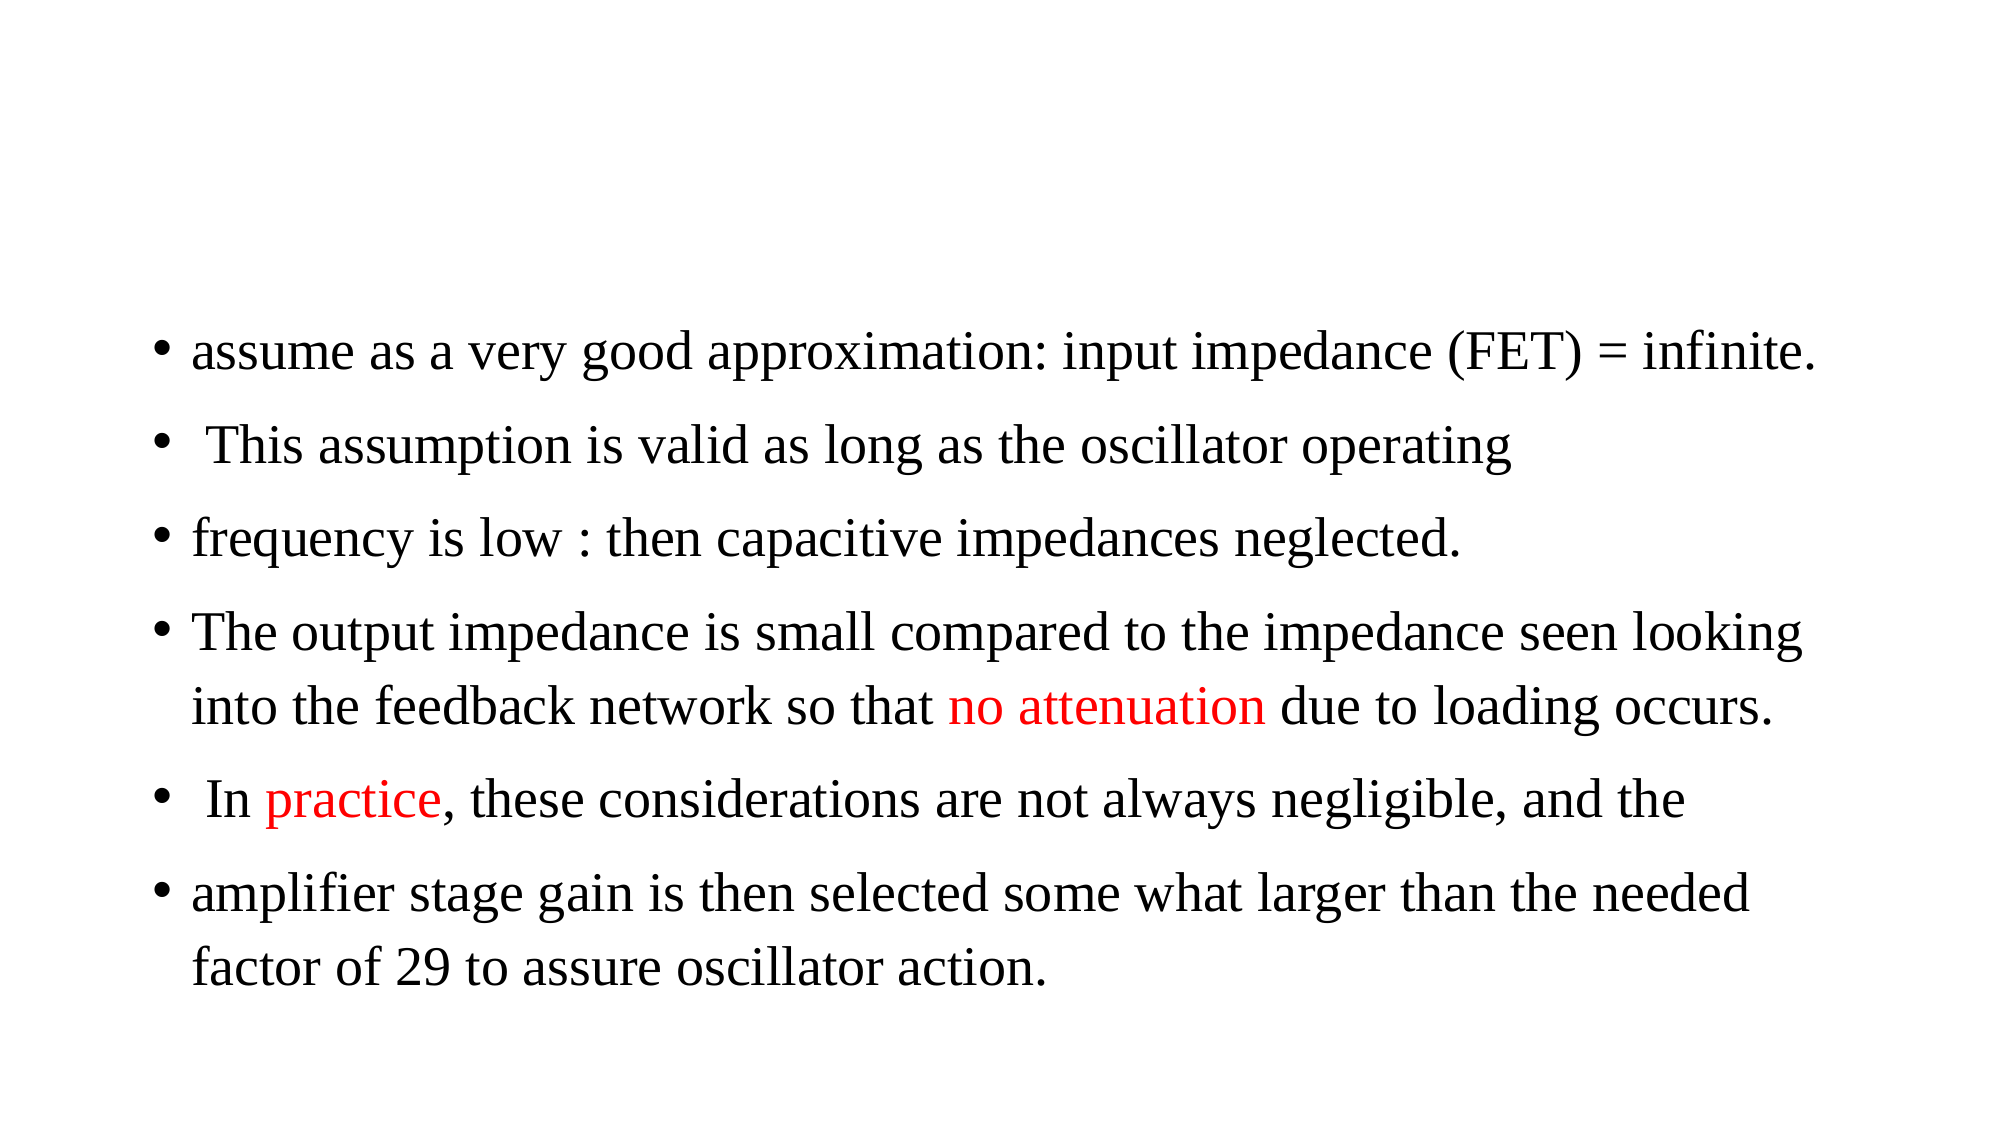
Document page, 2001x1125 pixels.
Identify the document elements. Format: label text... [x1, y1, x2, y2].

list assume as a very good approximation: input impedance (FET) = infinite. This assumption is valid as long as the oscillator operating frequency is low : then capacitive impedances neglected. The output impedance is small compared to the impedance seen looking into the feedback network so that no attenuation due to loading occurs. In practice, these considerations are not always negligible, and the amplifier stage gain is then selected some what larger than the needed factor of 29 to assure oscillator action. [137, 299, 1863, 1014]
